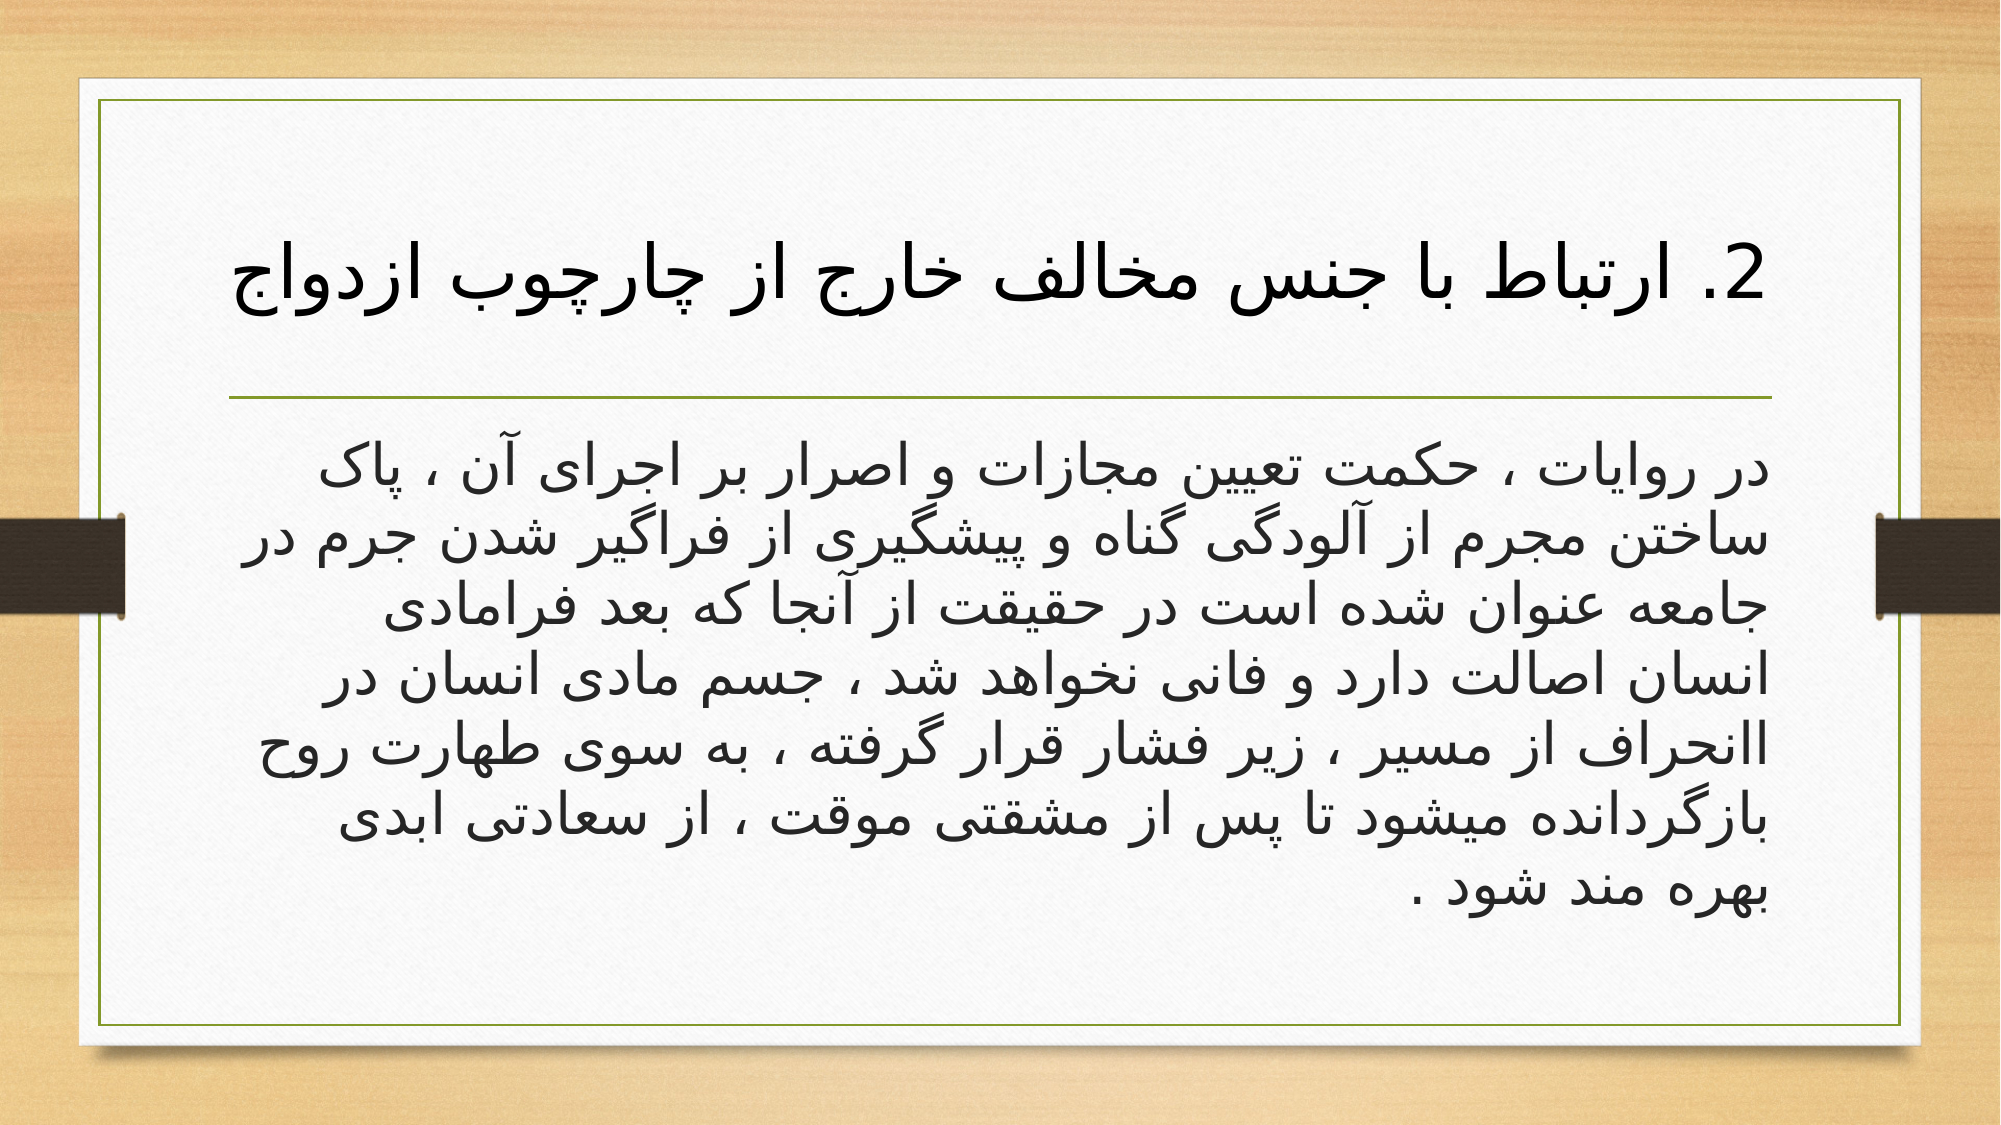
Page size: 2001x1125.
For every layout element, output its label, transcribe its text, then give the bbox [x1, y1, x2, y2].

picture [0, 0, 2001, 1125]
list در روایات ، حکمت تعیین مجازات و اصرار بر اجرای آن ، پاک ساختن مجرم از آلودگی گناه و پیشگیری از فراگیر شدن جرم در جامعه عنوان شده است در حقیقت از آنجا که بعد فرامادی انسان اصالت دارد و فانی نخواهد شد ، جسم مادی انسان در اانحراف از مسیر ، زیر فشار قرار گرفته ، به سوی طهارت روح بازگردانده میشود تا پس از مشقتی موقت ، از سعادتی ابدی بهره مند شود . [212, 419, 1788, 964]
title 2. ارتباط با جنس مخالف خارج از چارچوب ازدواج [212, 161, 1788, 375]
